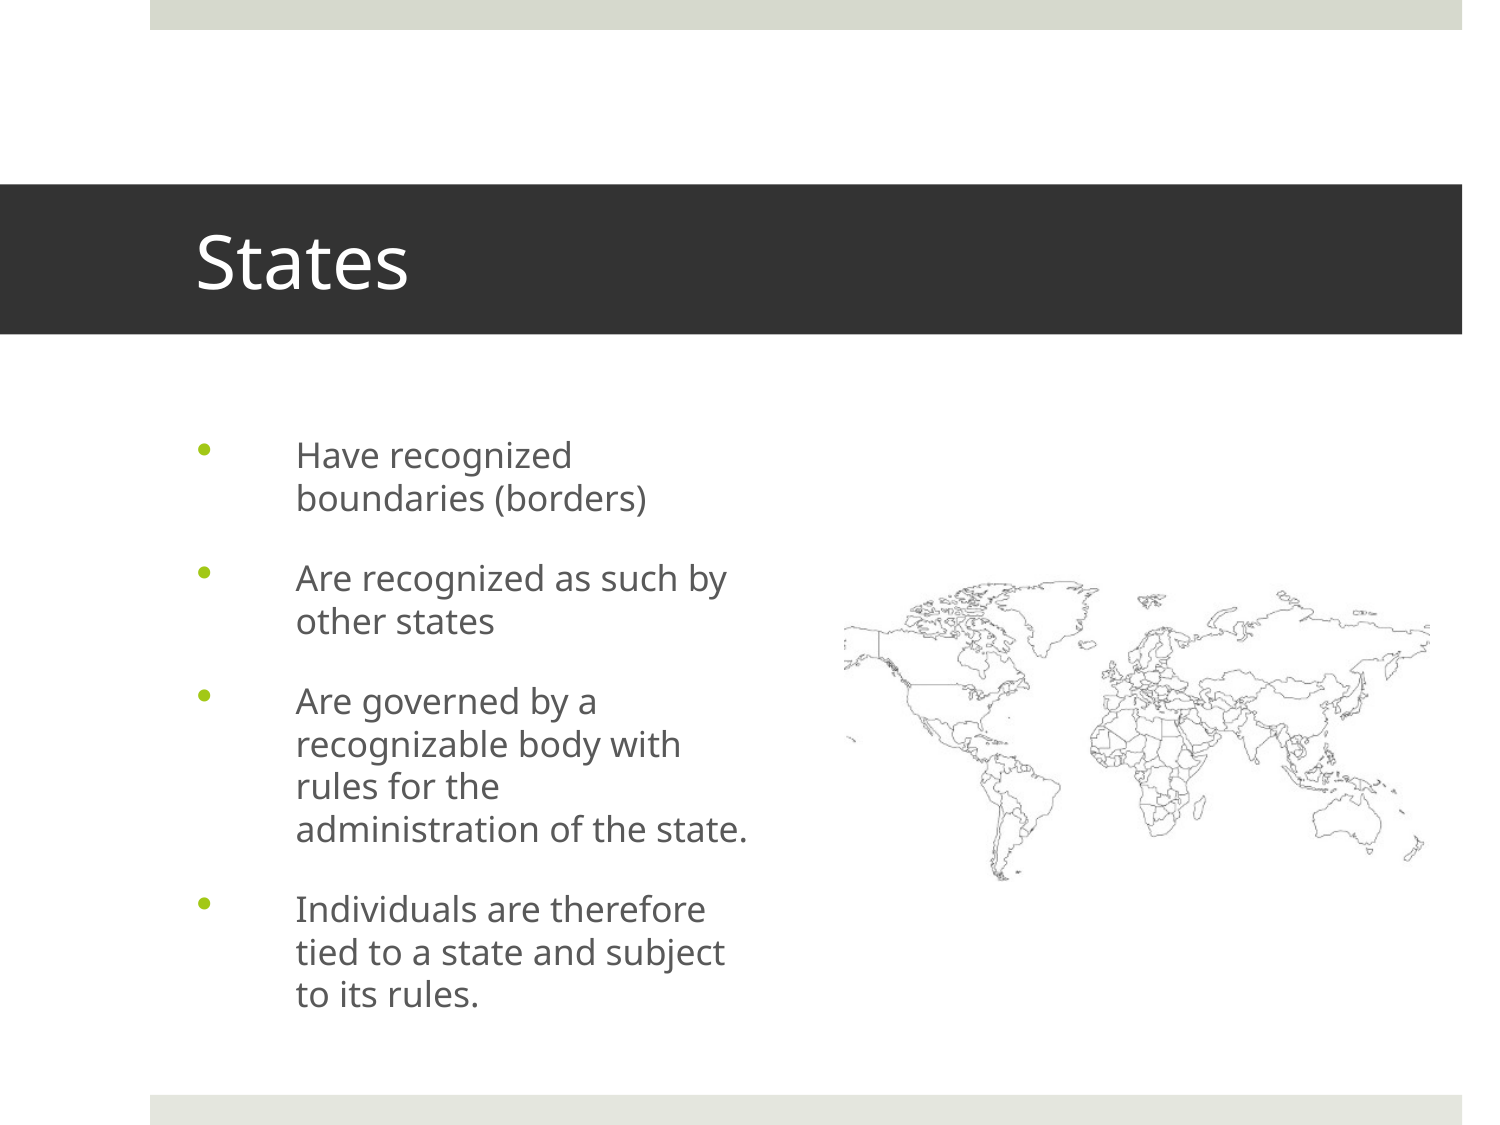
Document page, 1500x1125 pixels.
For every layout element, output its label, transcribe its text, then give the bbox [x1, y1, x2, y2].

list Have recognized boundaries (borders) Are recognized as such by other states Are governed by a recognizable body with rules for the administration of the state. Individuals are therefore tied to a state and subject to its rules. [183, 425, 769, 1030]
title States [0, 184, 1463, 335]
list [843, 425, 1430, 1031]
